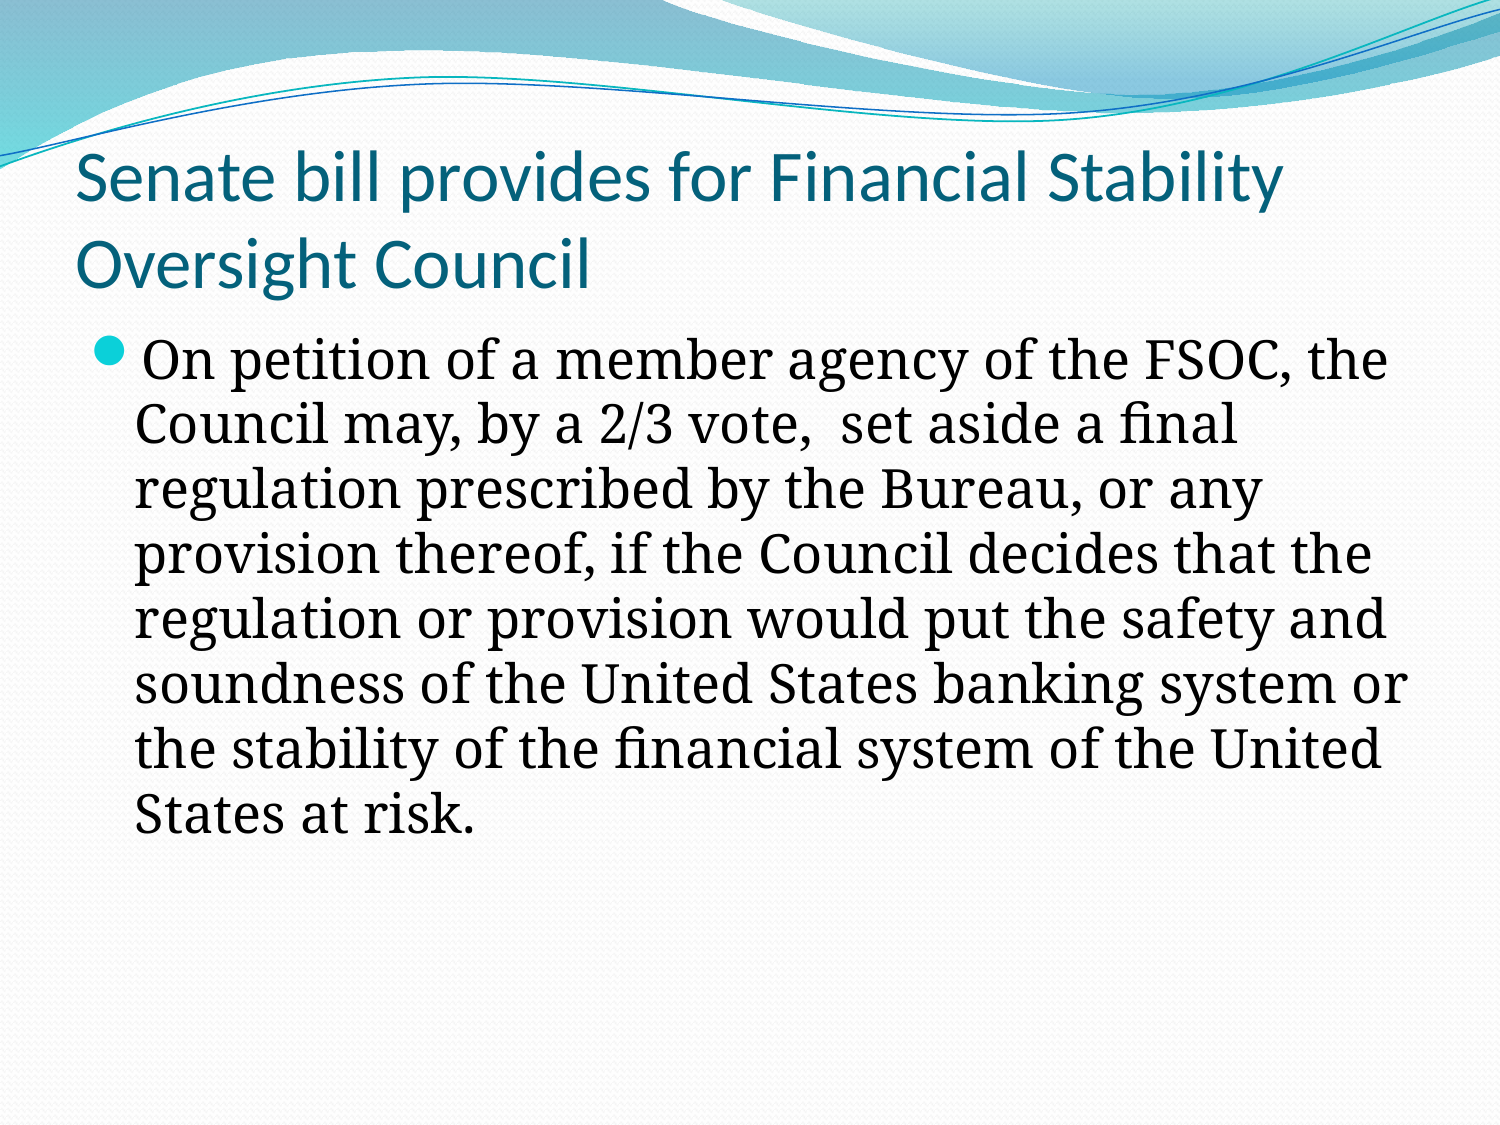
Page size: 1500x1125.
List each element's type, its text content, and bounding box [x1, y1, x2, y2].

title Senate bill provides for Financial Stability Oversight Council [74, 115, 1426, 304]
list On petition of a member agency of the FSOC, the Council may, by a 2/3 vote, set aside a final regulation prescribed by the Bureau, or any provision thereof, if the Council decides that the regulation or provision would put the safety and soundness of the United States banking system or the stability of the financial system of the United States at risk. [74, 317, 1426, 1038]
